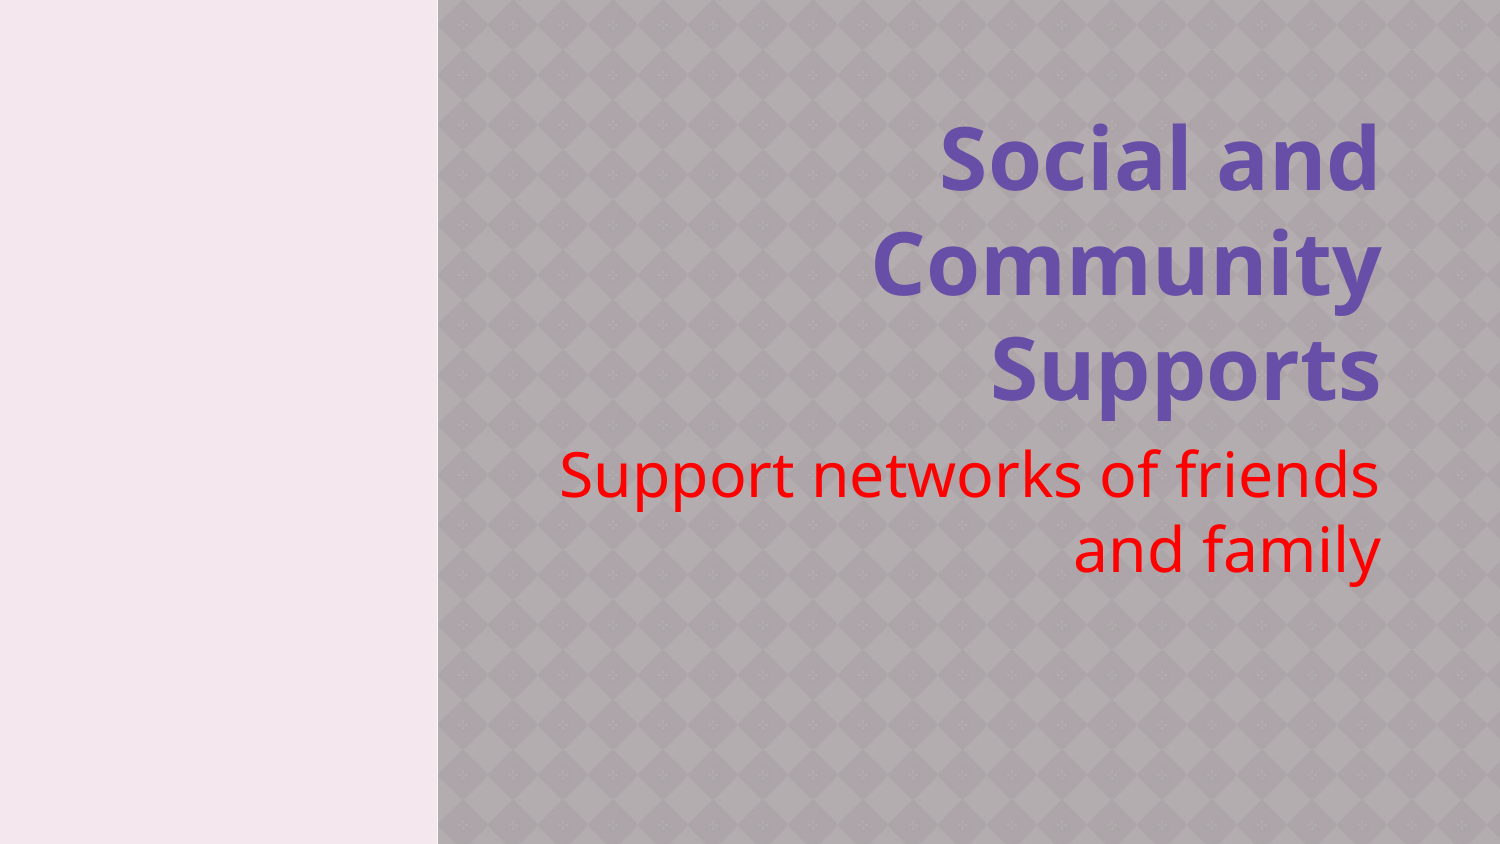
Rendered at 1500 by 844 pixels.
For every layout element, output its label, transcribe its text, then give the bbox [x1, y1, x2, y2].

subtitle Support networks of friends and family [550, 435, 1390, 622]
title Social and Community Supports [552, 65, 1390, 419]
